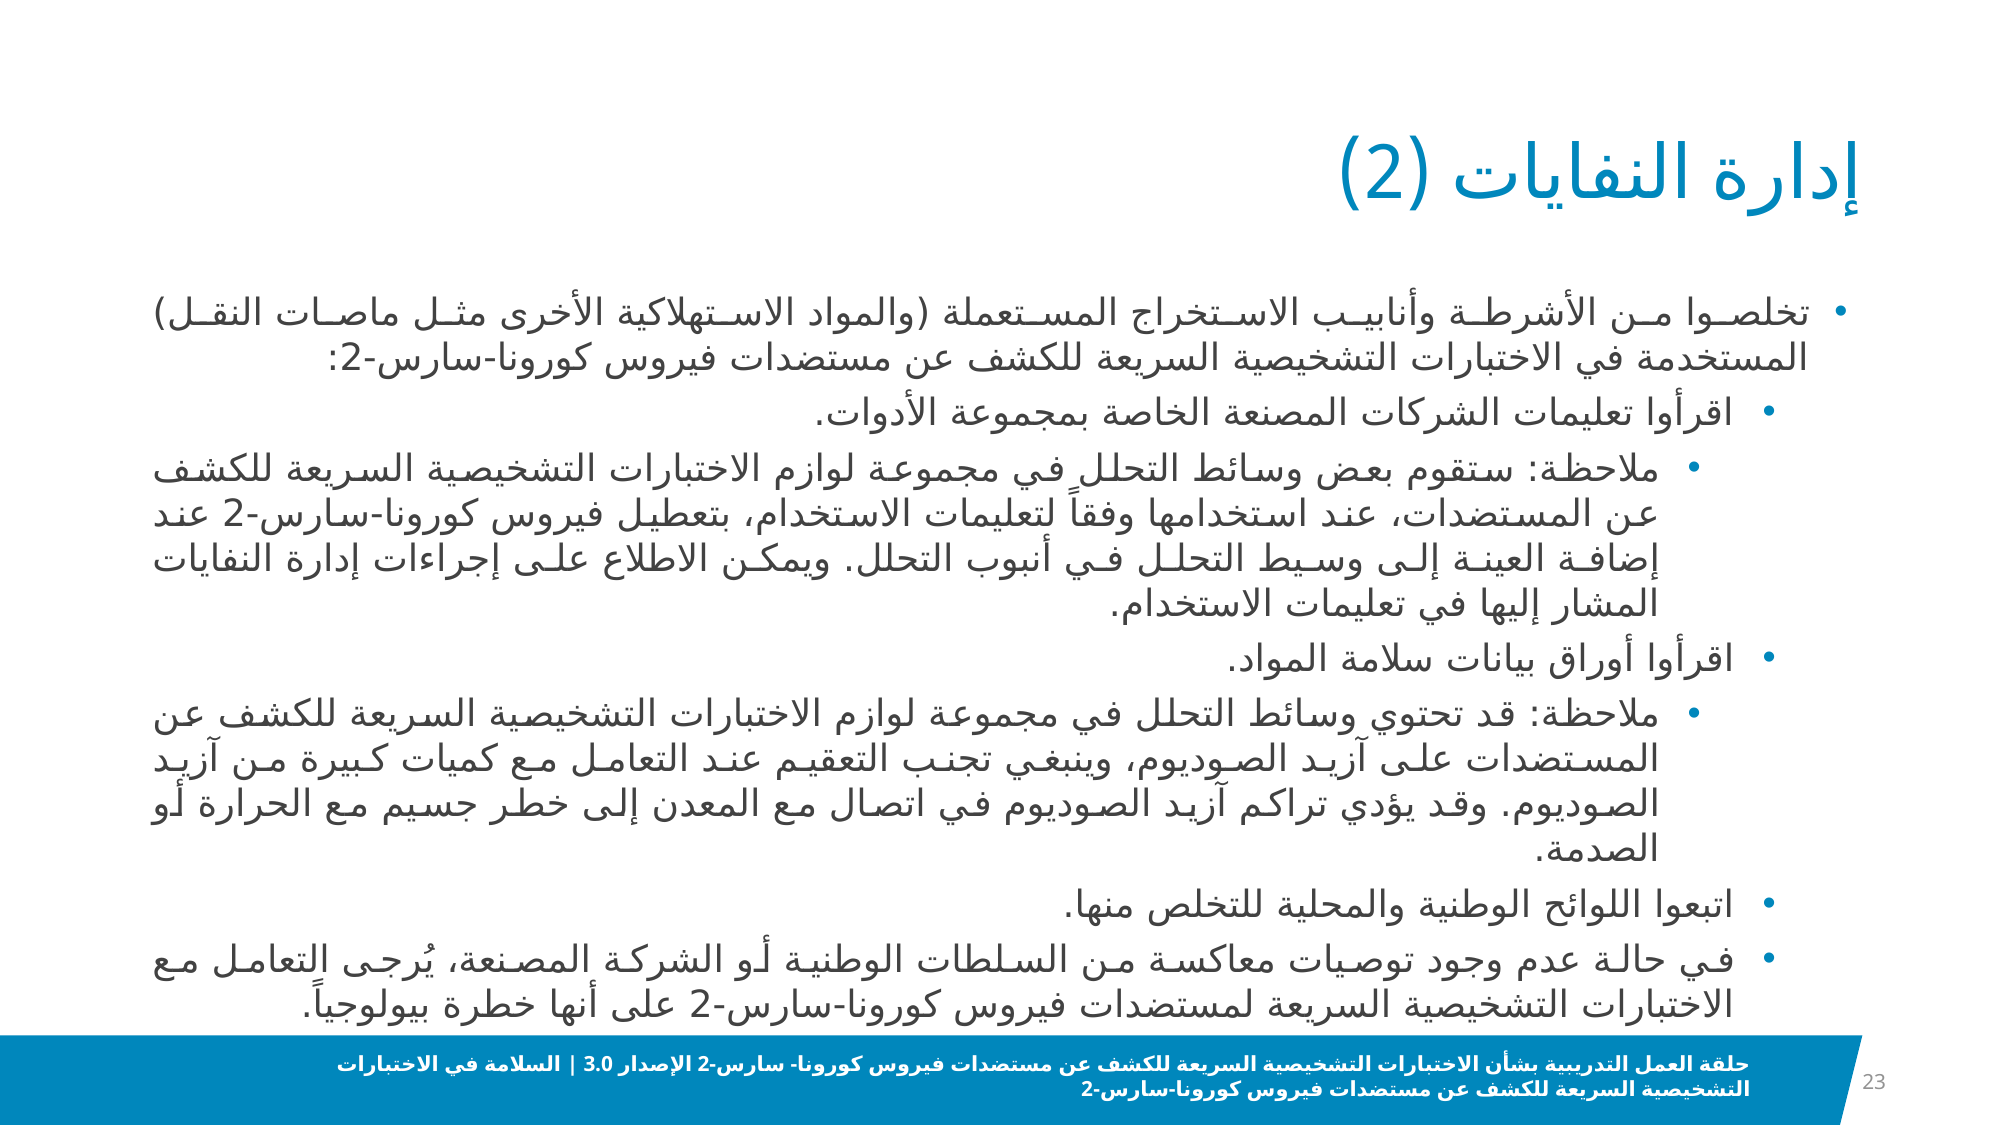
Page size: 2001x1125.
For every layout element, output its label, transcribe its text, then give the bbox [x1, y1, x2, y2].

text_box تخلصوا من الأشرطة وأنابيب الاستخراج المستعملة (والمواد الاستهلاكية الأخرى مثل ماصات النقل) المستخدمة في الاختبارات التشخيصية السريعة للكشف عن مستضدات فيروس كورونا-سارس-2: اقرأوا تعليمات الشركات المصنعة الخاصة بمجموعة الأدوات. ملاحظة: ستقوم بعض وسائط التحلل في مجموعة لوازم الاختبارات التشخيصية السريعة للكشف عن المستضدات، عند استخدامها وفقاً لتعليمات الاستخدام، بتعطيل فيروس كورونا-سارس-2 عند إضافة العينة إلى وسيط التحلل في أنبوب التحلل. ويمكن الاطلاع على إجراءات إدارة النفايات المشار إليها في تعليمات الاستخدام. اقرأوا أوراق بيانات سلامة المواد. ملاحظة: قد تحتوي وسائط التحلل في مجموعة لوازم الاختبارات التشخيصية السريعة للكشف عن المستضدات على آزيد الصوديوم، وينبغي تجنب التعقيم عند التعامل مع كميات كبيرة من آزيد الصوديوم. وقد يؤدي تراكم آزيد الصوديوم في اتصال مع المعدن إلى خطر جسيم مع الحرارة أو الصدمة. اتبعوا اللوائح الوطنية والمحلية للتخلص منها. في حالة عدم وجود توصيات معاكسة من السلطات الوطنية أو الشركة المصنعة، يُرجى التعامل مع الاختبارات التشخيصية السريعة لمستضدات فيروس كورونا-سارس-2 على أنها خطرة بيولوجياً. [137, 214, 1863, 1013]
footer حلقة العمل التدريبية بشأن الاختبارات التشخيصية السريعة للكشف عن مستضدات فيروس كورونا- سارس-2 الإصدار 3.0 | السلامة في الاختبارات التشخيصية السريعة للكشف عن مستضدات فيروس كورونا-سارس-2 [249, 1047, 1751, 1125]
title إدارة النفايات (2) [137, 59, 1863, 214]
slide_number 23 [1862, 1035, 1947, 1125]
